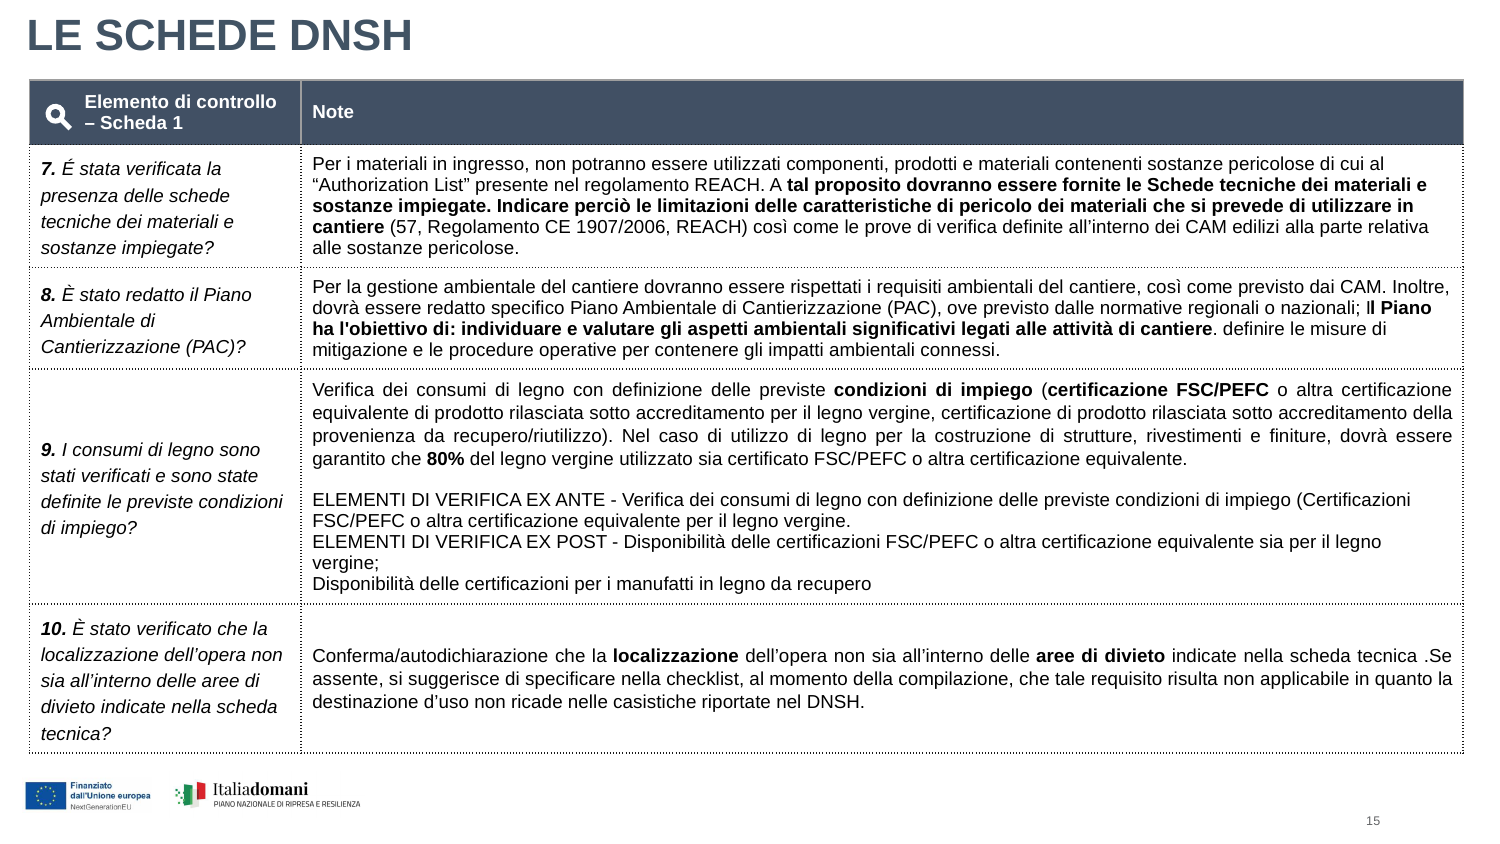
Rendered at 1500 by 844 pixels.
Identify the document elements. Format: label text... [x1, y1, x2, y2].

table_cell 9. I consumi di legno sono stati verificati e sono state definite le previste condizioni di impiego? [30, 369, 301, 604]
text_box 15 [1362, 812, 1457, 828]
table_cell Verifica dei consumi di legno con definizione delle previste condizioni di impiego (certificazione FSC/PEFC o altra certificazione equivalente di prodotto rilasciata sotto accreditamento per il legno vergine, certificazione di prodotto rilasciata sotto accreditamento della provenienza da recupero/riutilizzo). Nel caso di utilizzo di legno per la costruzione di strutture, rivestimenti e finiture, dovrà essere garantito che 80% del legno vergine utilizzato sia certificato FSC/PEFC o altra certificazione equivalente. ELEMENTI DI VERIFICA EX ANTE - Verifica dei consumi di legno con definizione delle previste condizioni di impiego (Certificazioni FSC/PEFC o altra certificazione equivalente per il legno vergine. ELEMENTI DI VERIFICA EX POST - Disponibilità delle certificazioni FSC/PEFC o altra certificazione equivalente sia per il legno vergine; Disponibilità delle certificazioni per i manufatti in legno da recupero [301, 369, 1463, 604]
table_cell Per i materiali in ingresso, non potranno essere utilizzati componenti, prodotti e materiali contenenti sostanze pericolose di cui al “Authorization List” presente nel regolamento REACH. A tal proposito dovranno essere fornite le Schede tecniche dei materiali e sostanze impiegate. Indicare perciò le limitazioni delle caratteristiche di pericolo dei materiali che si prevede di utilizzare in cantiere (57, Regolamento CE 1907/2006, REACH) così come le prove di verifica definite all’interno dei CAM edilizi alla parte relativa alle sostanze pericolose. [301, 145, 1463, 267]
table_cell Conferma/autodichiarazione che la localizzazione dell’opera non sia all’interno delle aree di divieto indicate nella scheda tecnica .Se assente, si suggerisce di specificare nella checklist, al momento della compilazione, che tale requisito risulta non applicabile in quanto la destinazione d’uso non ricade nelle casistiche riportate nel DNSH. [301, 604, 1463, 753]
table_header Note [302, 81, 1463, 145]
table_cell 8. È stato redatto il Piano Ambientale di Cantierizzazione (PAC)? [30, 267, 301, 369]
table_cell 10. È stato verificato che la localizzazione dell’opera non sia all’interno delle aree di divieto indicate nella scheda tecnica? [30, 604, 301, 753]
text_box [15, 53, 1469, 104]
table_cell Per la gestione ambientale del cantiere dovranno essere rispettati i requisiti ambientali del cantiere, così come previsto dai CAM. Inoltre, dovrà essere redatto specifico Piano Ambientale di Cantierizzazione (PAC), ove previsto dalle normative regionali o nazionali; Il Piano ha l'obiettivo di: individuare e valutare gli aspetti ambientali significativi legati alle attività di cantiere. definire le misure di mitigazione e le procedure operative per contenere gli impatti ambientali connessi. [301, 267, 1463, 369]
table_header Elemento di controllo – Scheda 1 [30, 81, 300, 145]
picture [15, 770, 152, 819]
text_box [45, 103, 72, 131]
picture [168, 770, 365, 819]
table_cell 7. É stata verificata la presenza delle schede tecniche dei materiali e sostanze impiegate? [30, 145, 301, 267]
text_box LE SCHEDE DNSH [15, 6, 1469, 53]
